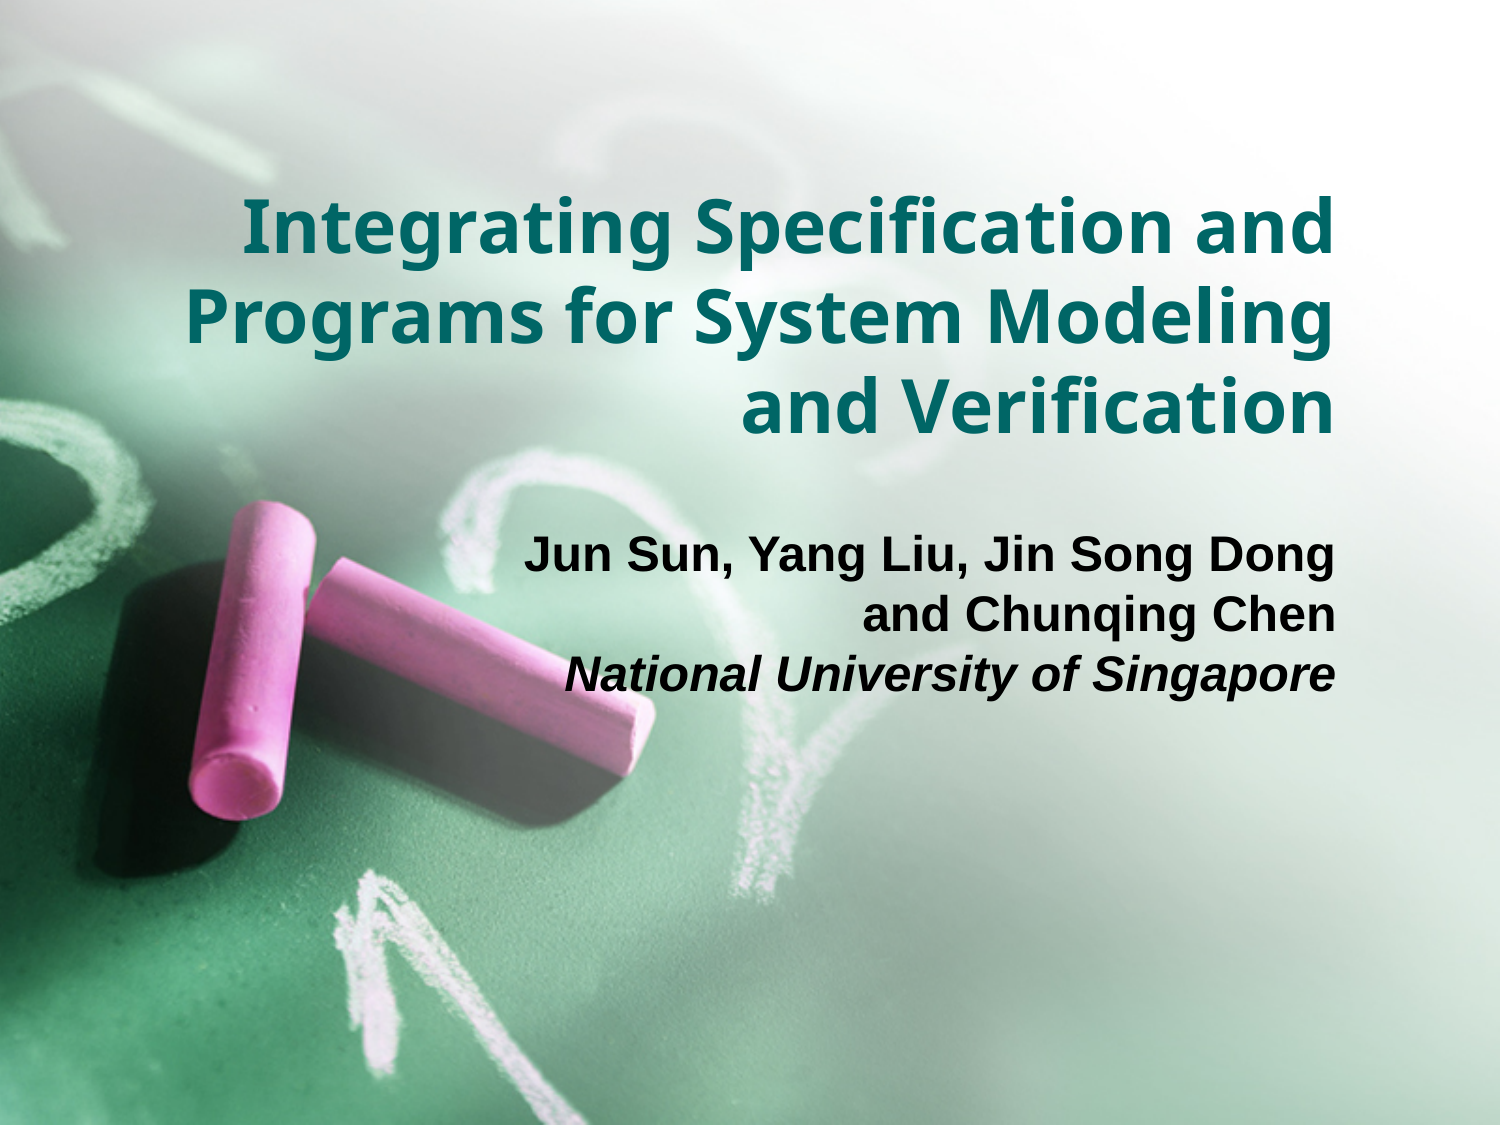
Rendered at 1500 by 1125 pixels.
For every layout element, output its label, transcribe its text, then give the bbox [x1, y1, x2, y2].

title Integrating Specification and Programs for System Modeling and Verification [133, 219, 1353, 408]
picture [0, 0, 1500, 1125]
subtitle Jun Sun, Yang Liu, Jin Song Dong and Chunqing Chen National University of Singapore [490, 453, 1353, 637]
